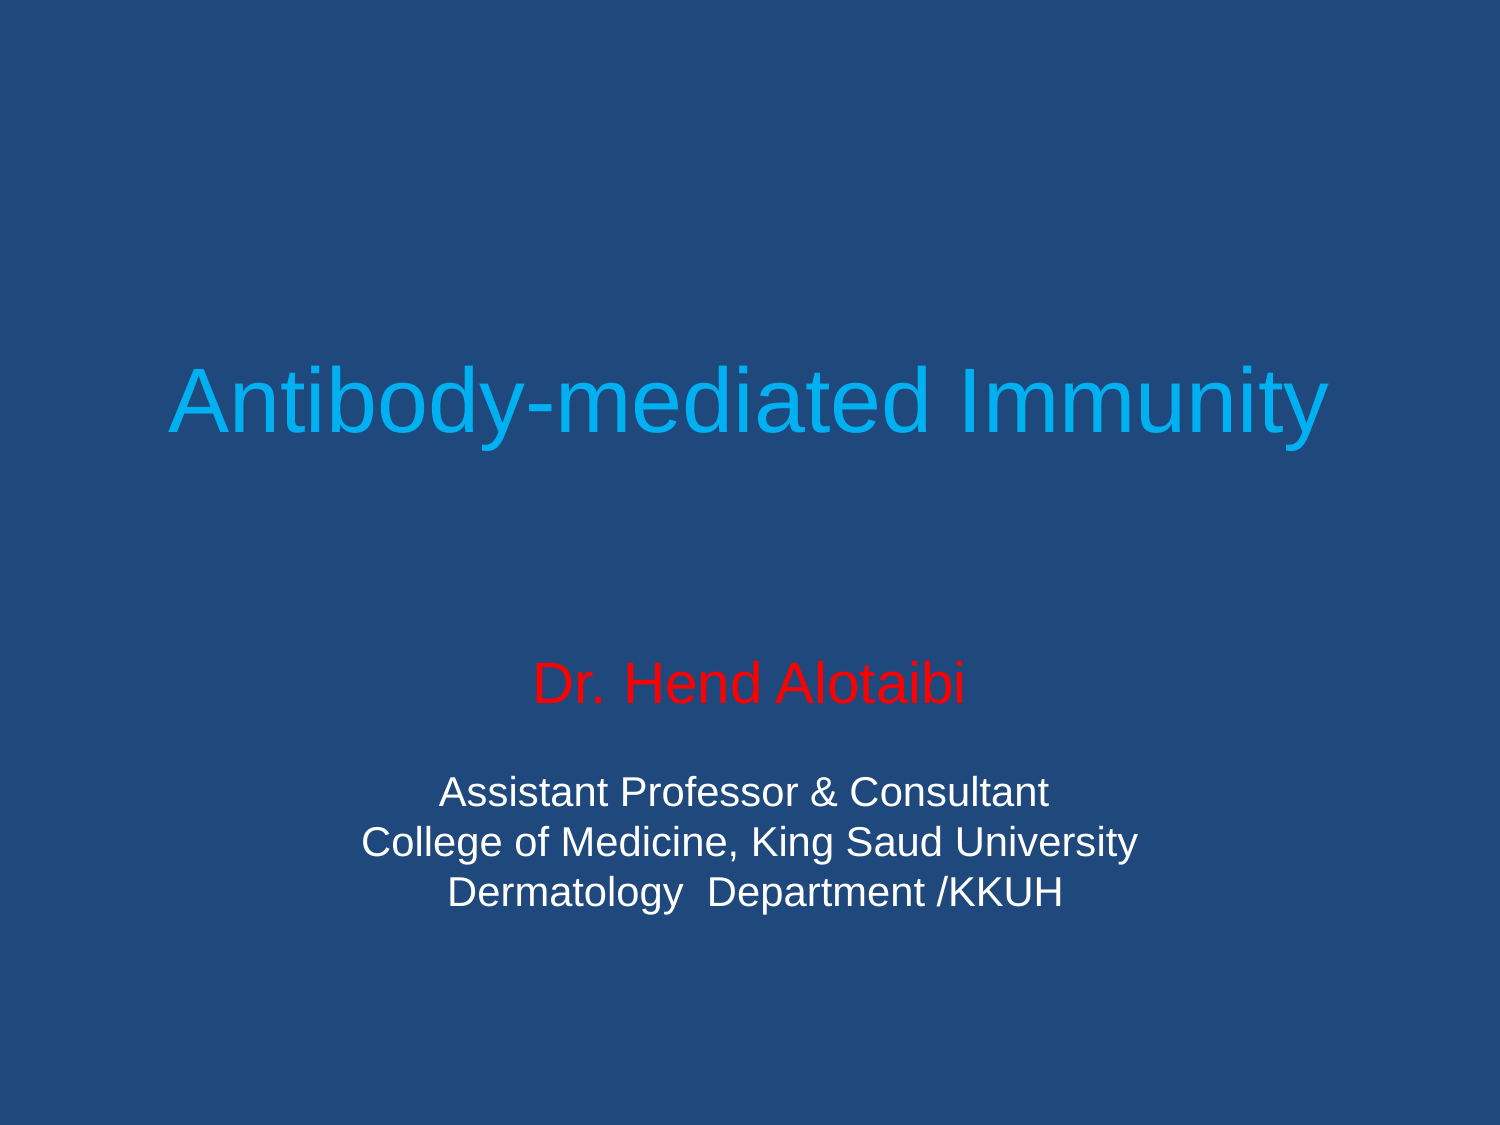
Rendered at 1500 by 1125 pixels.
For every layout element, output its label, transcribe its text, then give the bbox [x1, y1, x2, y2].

subtitle Dr. Hend Alotaibi Assistant Professor & Consultant College of Medicine, King Saud University Dermatology Department /KKUH [225, 637, 1275, 925]
title Antibody-mediated Immunity [112, 200, 1388, 591]
